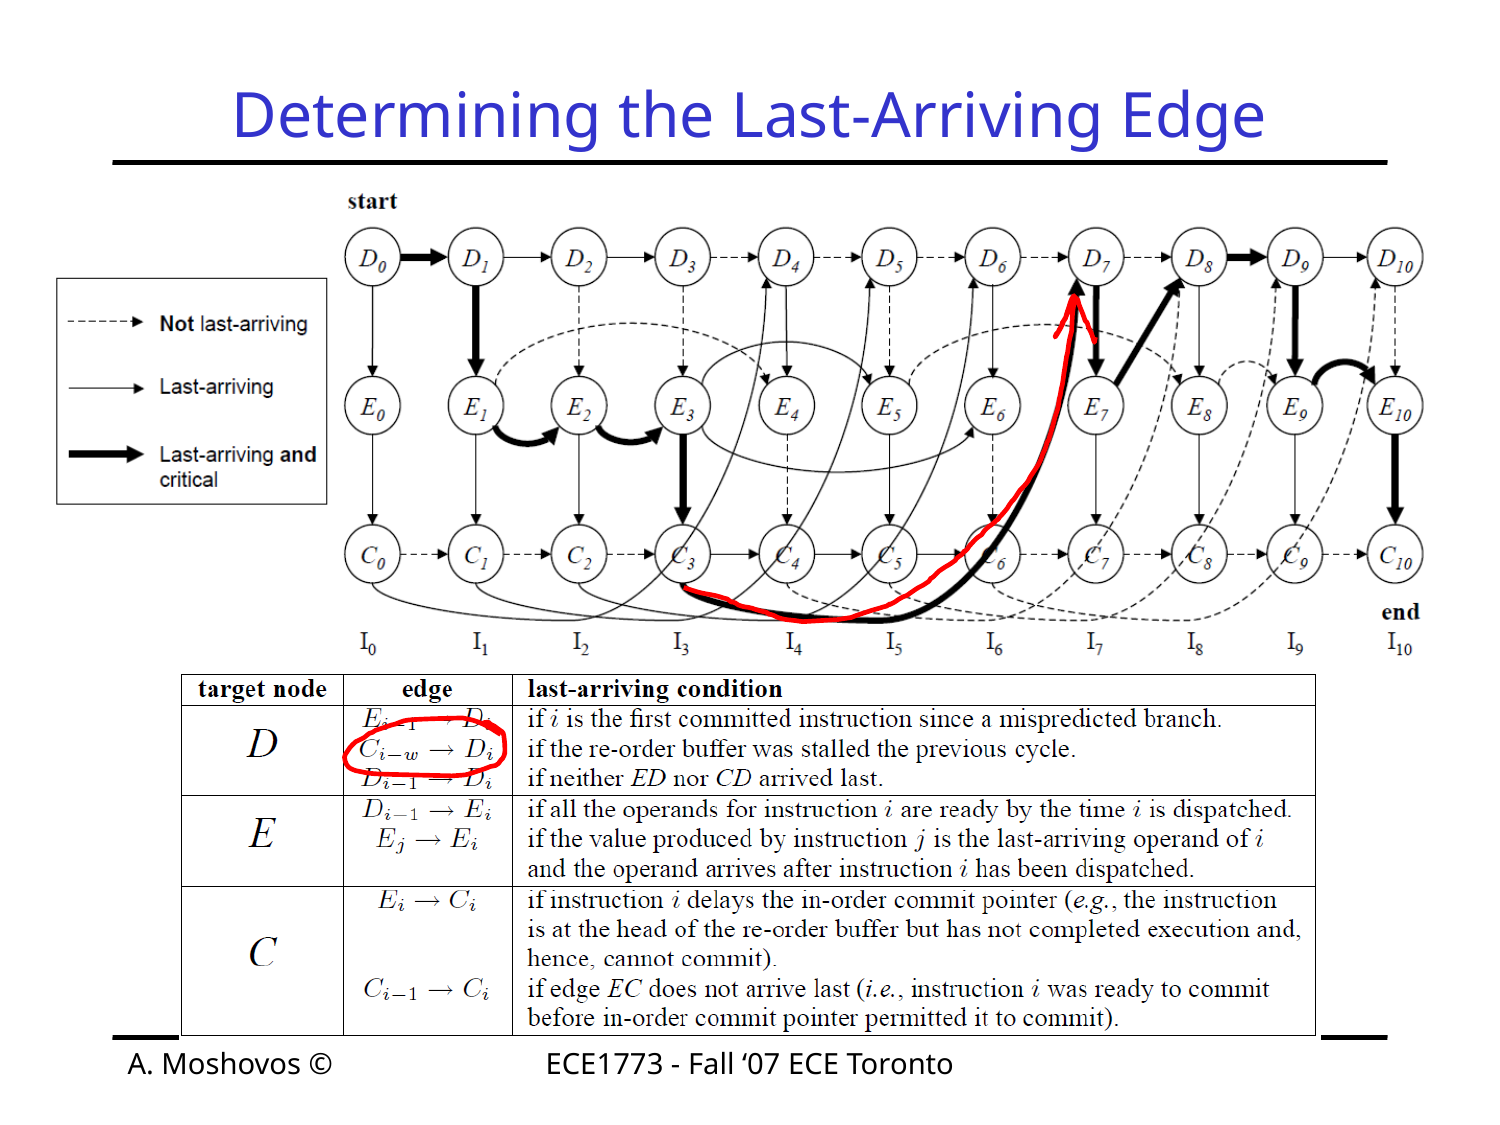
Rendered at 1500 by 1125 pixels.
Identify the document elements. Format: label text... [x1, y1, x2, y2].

title Determining the Last-Arriving Edge [112, 62, 1388, 163]
picture [23, 190, 1456, 1041]
footer ECE1773 - Fall ‘07 ECE Toronto [487, 1048, 1013, 1101]
slide_number A. Moshovos © [112, 1037, 426, 1101]
